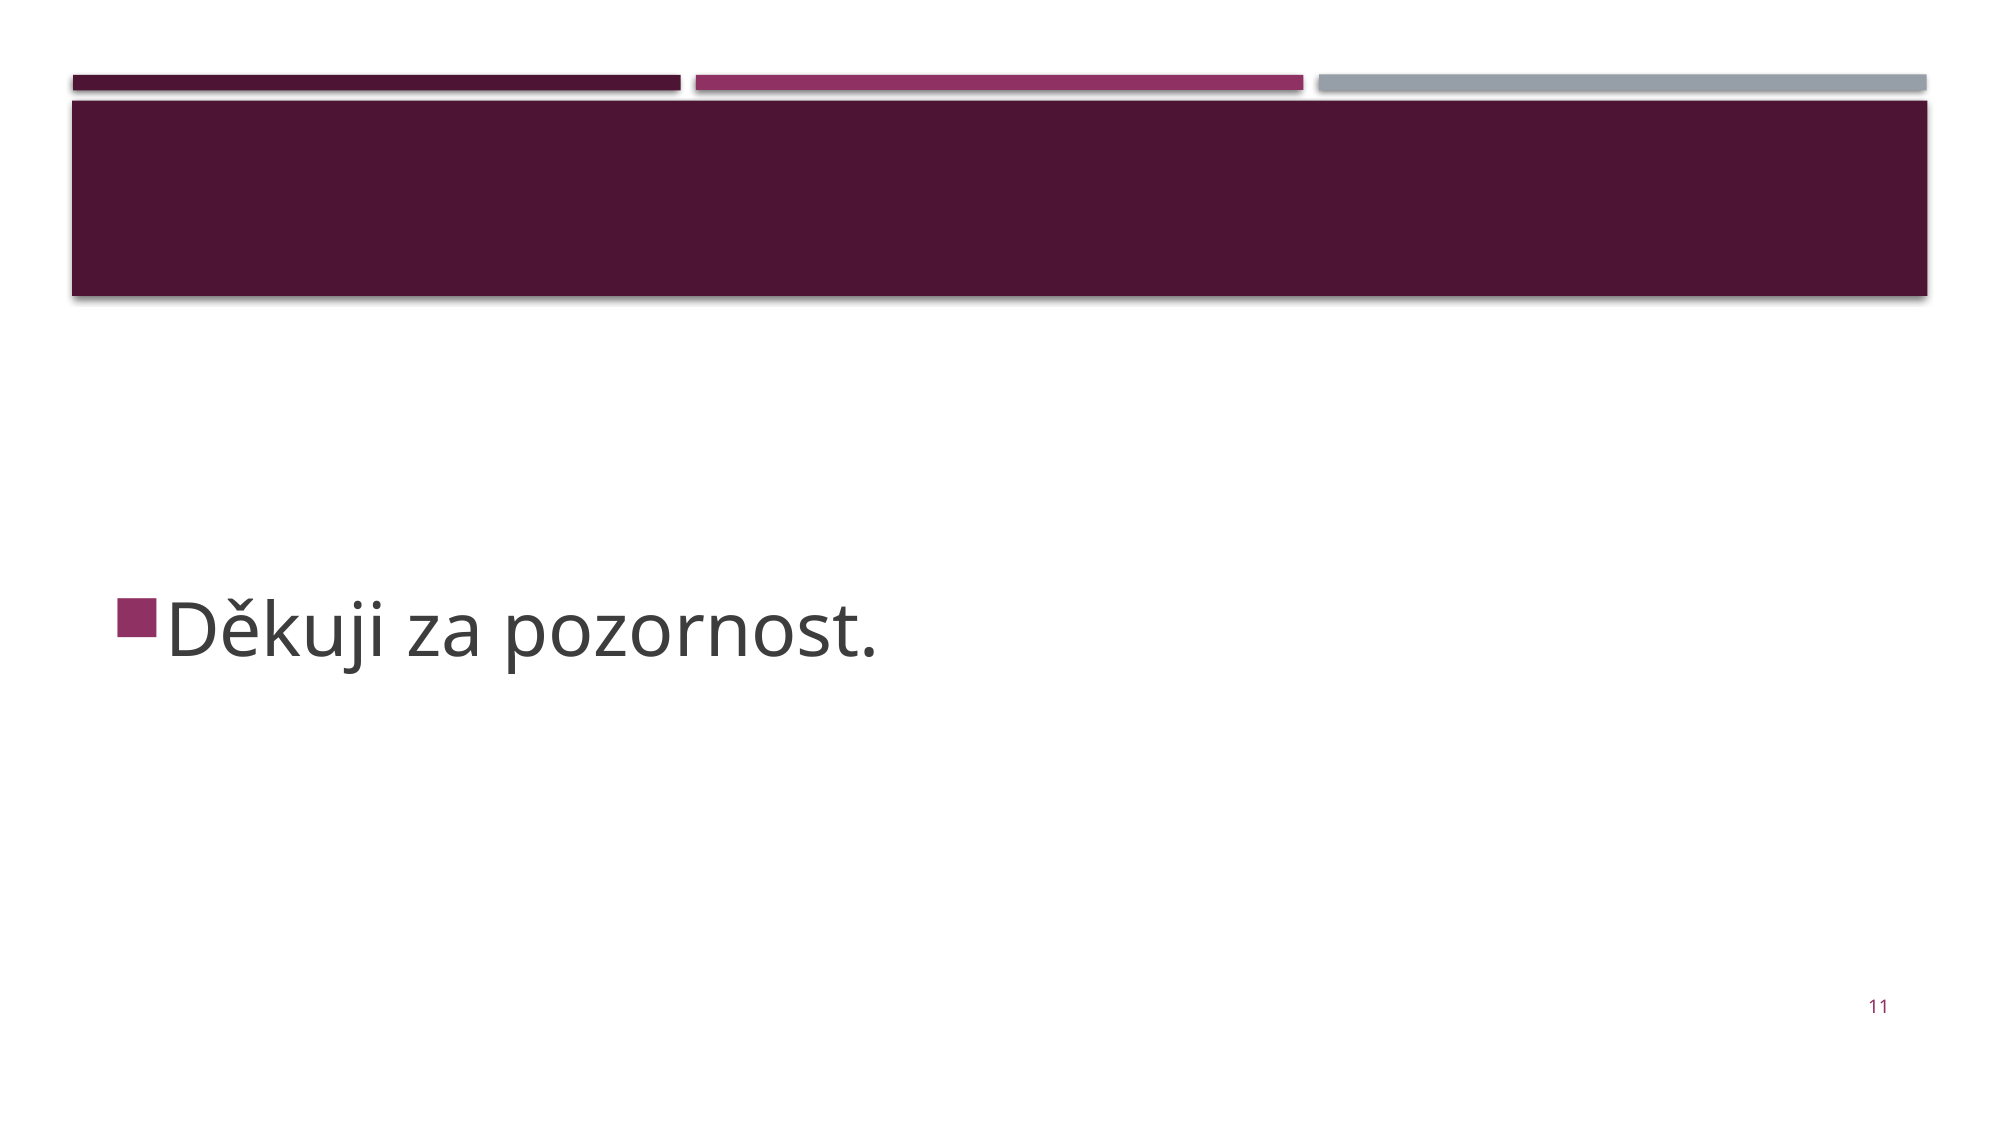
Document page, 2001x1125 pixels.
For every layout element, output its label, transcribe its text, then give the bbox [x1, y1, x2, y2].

slide_number 11 [1732, 977, 1905, 1037]
list Děkuji za pozornost. [95, 357, 1905, 962]
